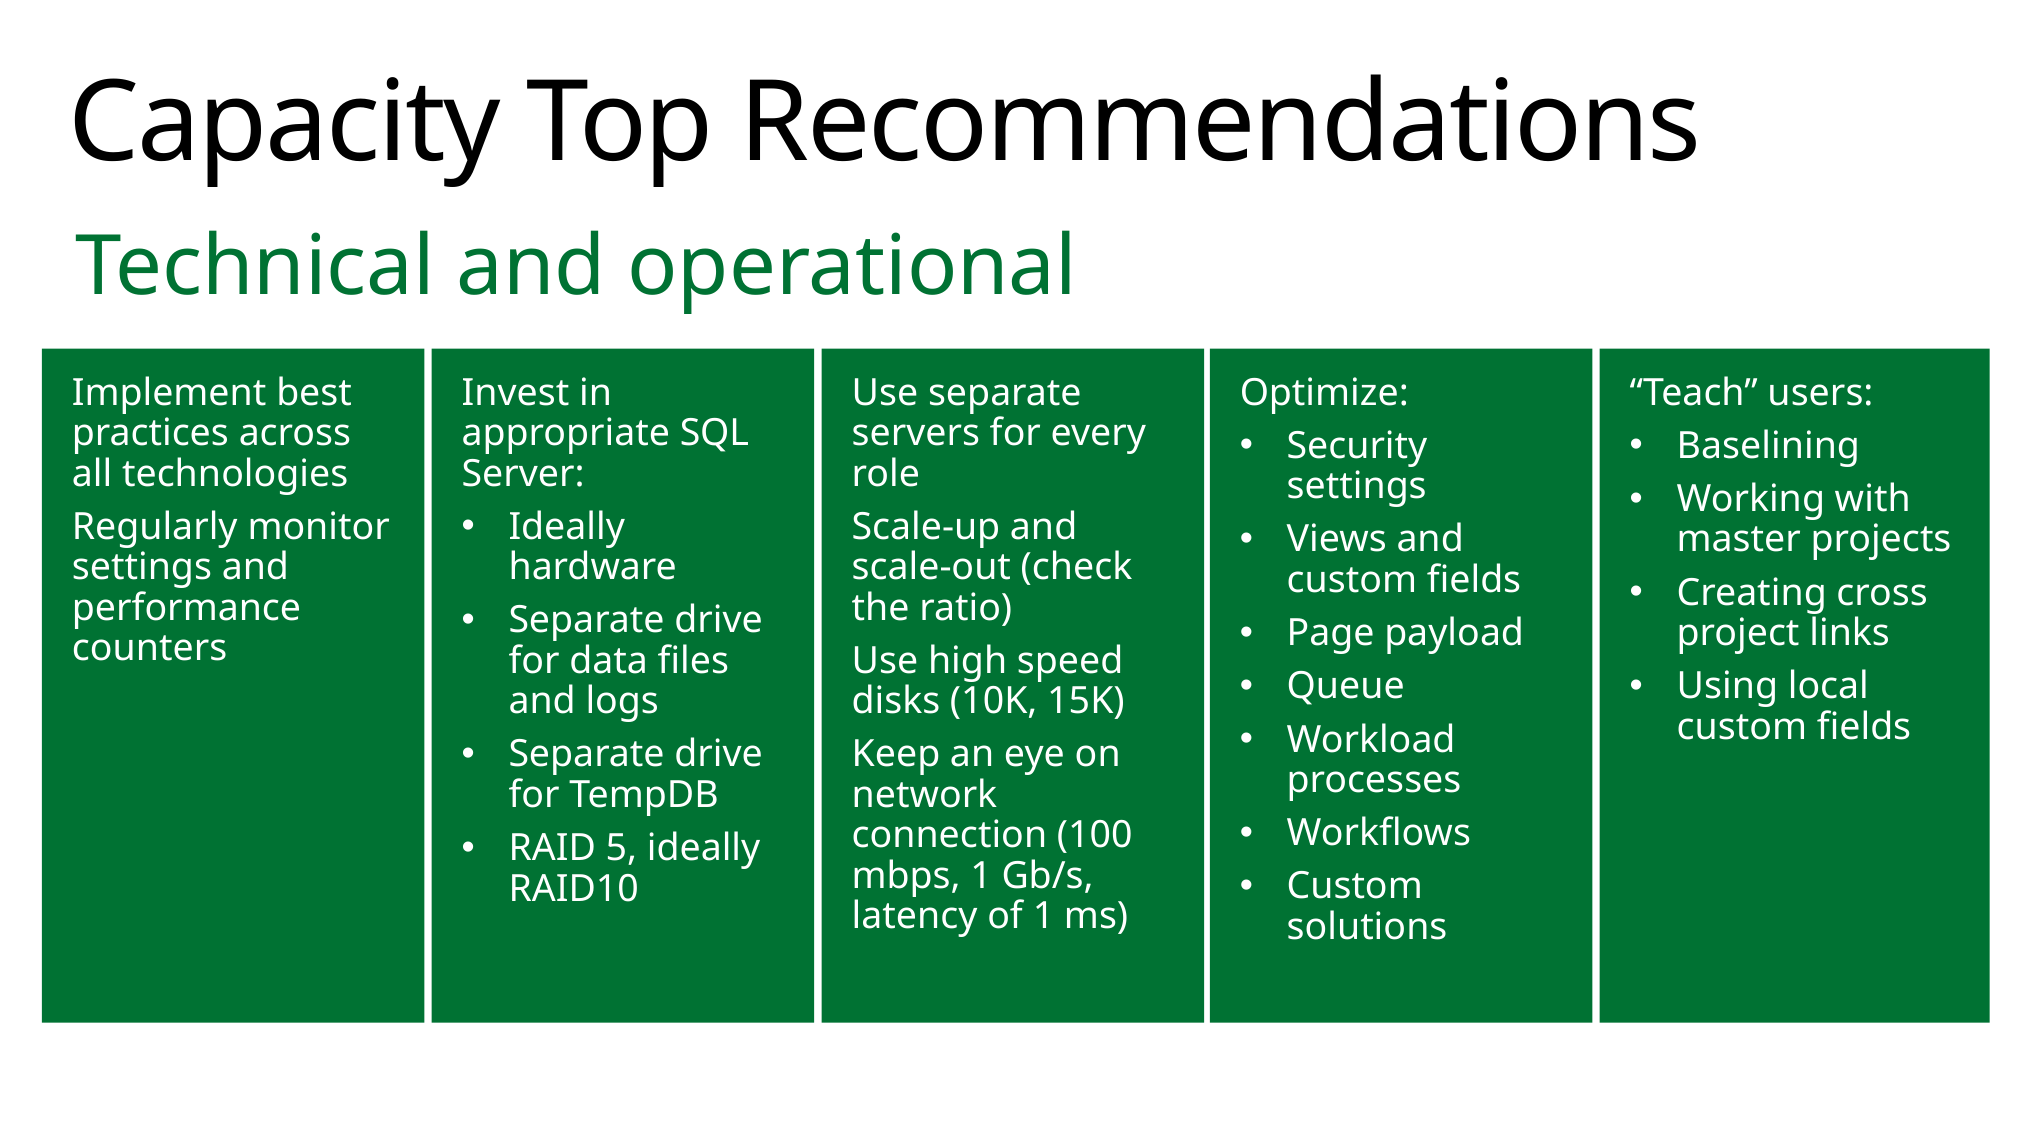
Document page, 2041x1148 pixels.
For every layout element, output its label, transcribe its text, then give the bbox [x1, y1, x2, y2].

text_box Invest in appropriate SQL Server: Ideally hardware Separate drive for data files and logs Separate drive for TempDB RAID 5, ideally RAID10 [431, 348, 815, 1023]
title Capacity Top Recommendations [45, 48, 1996, 200]
text_box “Teach” users: Baselining Working with master projects Creating cross project links Using local custom fields [1599, 348, 1990, 1023]
text_box Optimize: Security settings Views and custom fields Page payload Queue Workload processes Workflows Custom solutions [1209, 348, 1593, 1023]
text_box Technical and operational [45, 198, 1995, 337]
text_box Implement best practices across all technologies Regularly monitor settings and performance counters [41, 348, 425, 1023]
text_box Use separate servers for every role Scale-up and scale-out (check the ratio) Use high speed disks (10K, 15K) Keep an eye on network connection (100 mbps, 1 Gb/s, latency of 1 ms) [821, 348, 1205, 1023]
